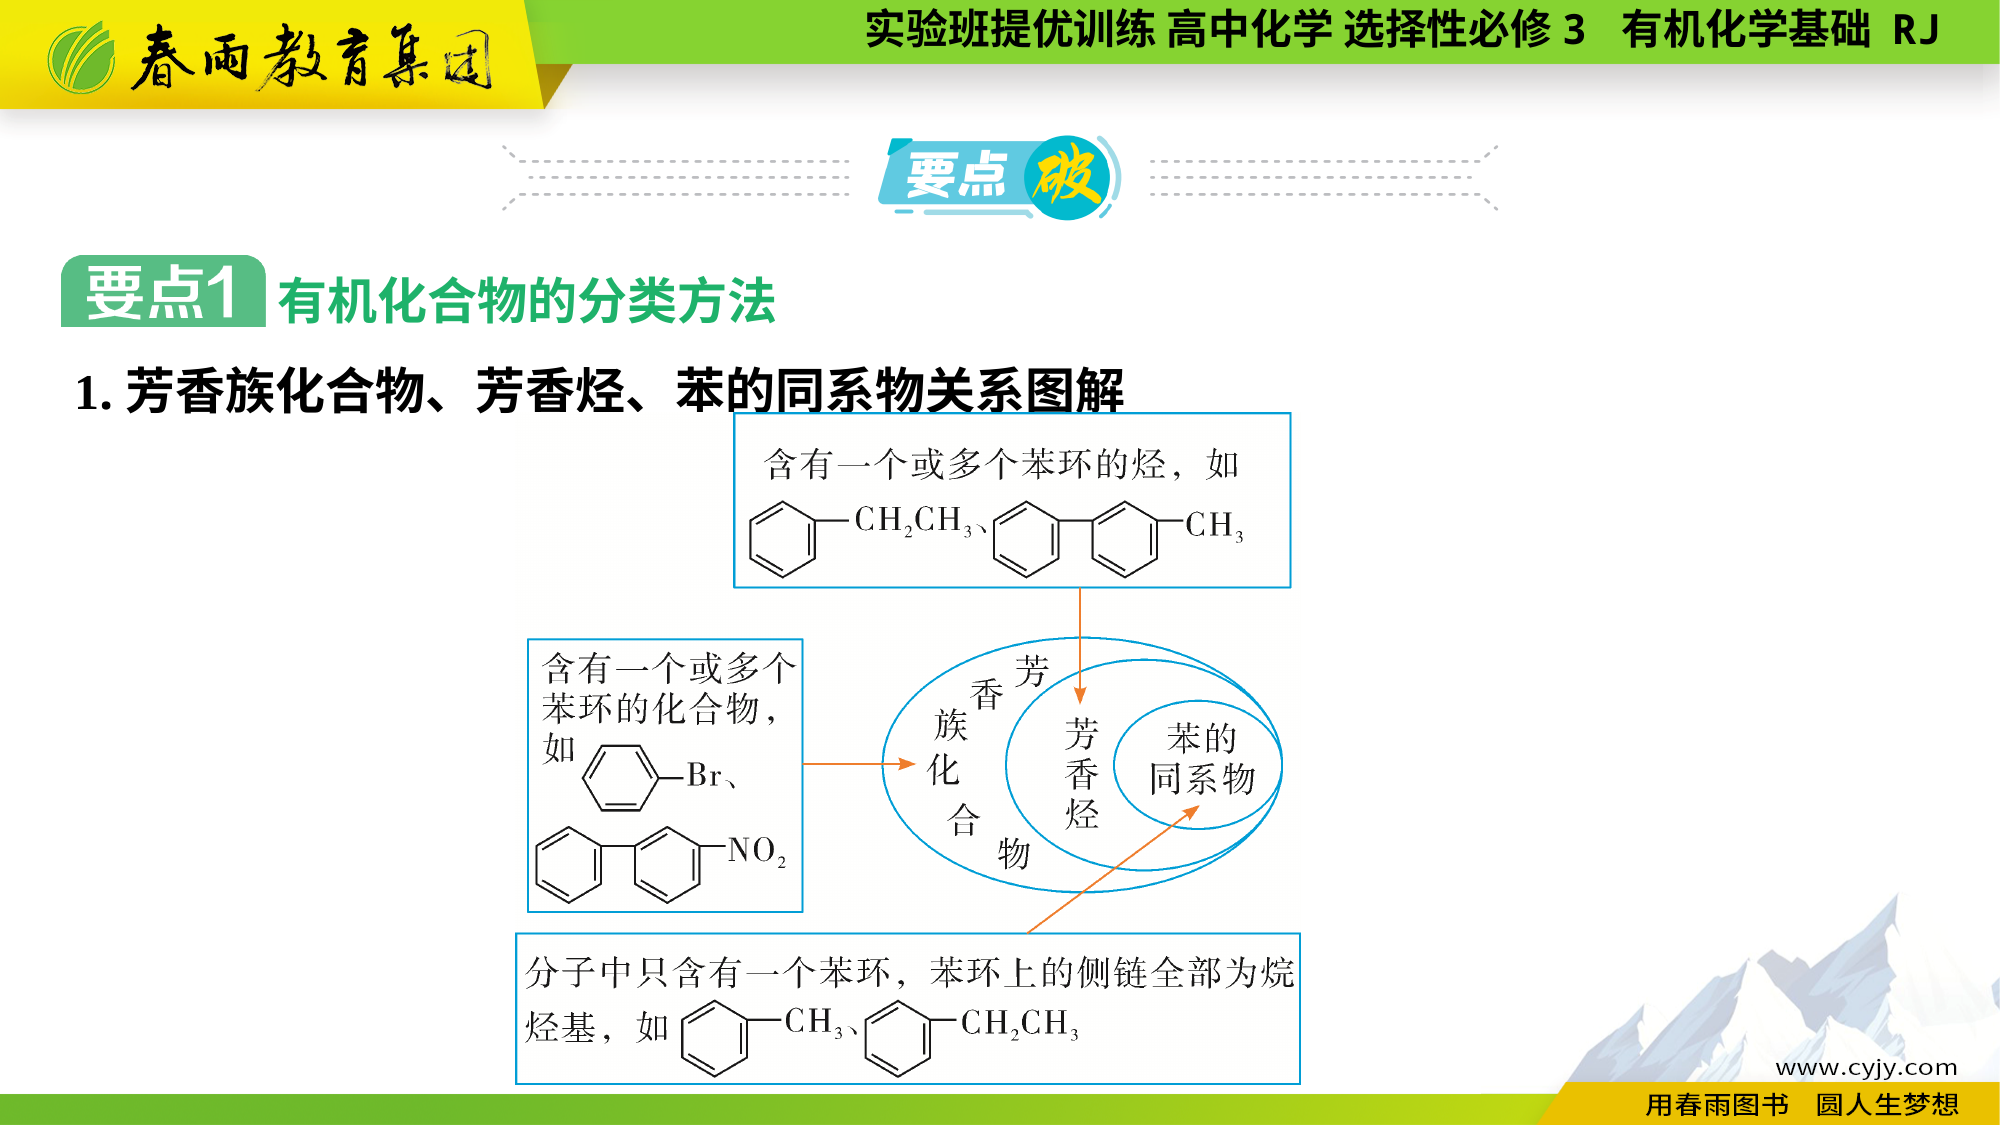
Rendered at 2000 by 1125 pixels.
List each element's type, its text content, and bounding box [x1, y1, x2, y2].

list 有机化合物的分类方法 1.芳香族化合物、芳香烃、苯的同系物关系图解 [59, 231, 1944, 418]
picture [0, 0, 2000, 1125]
